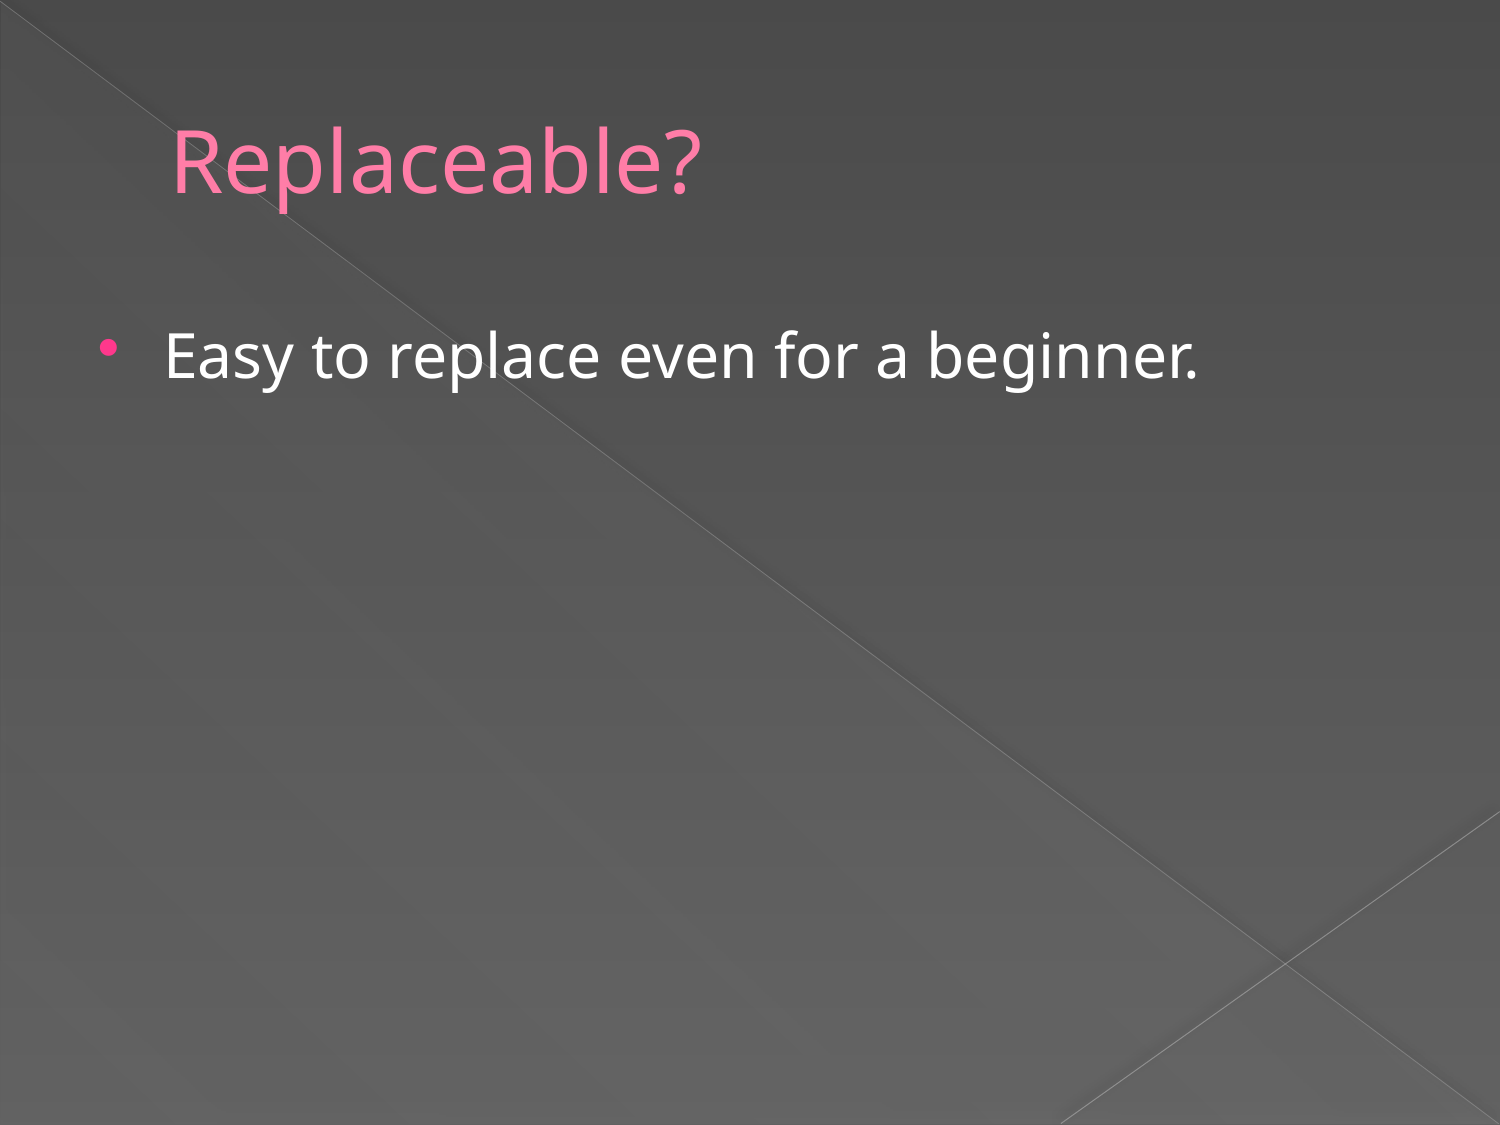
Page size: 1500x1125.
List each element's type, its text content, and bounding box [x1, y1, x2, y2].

title Replaceable? [75, 43, 1425, 274]
list Easy to replace even for a beginner. [75, 308, 1425, 1059]
